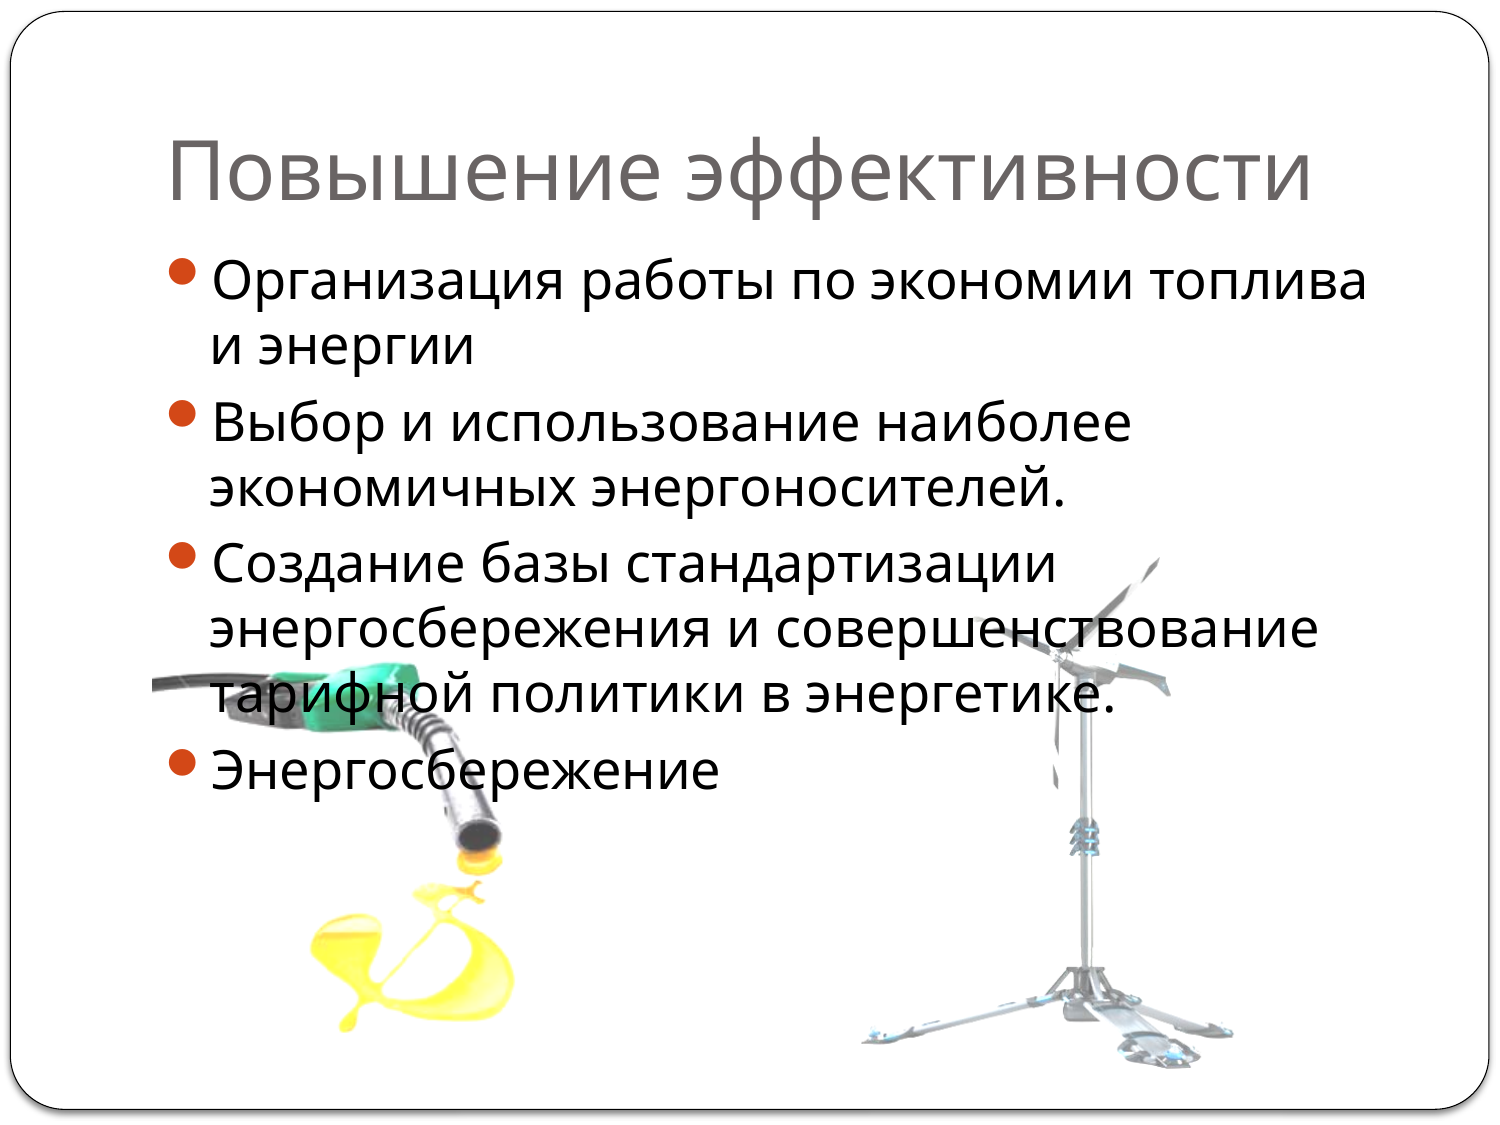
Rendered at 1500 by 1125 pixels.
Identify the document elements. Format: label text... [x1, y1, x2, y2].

title Повышение эффективности [149, 44, 1426, 233]
list Организация работы по экономии топлива и энергии Выбор и использование наиболее экономичных энергоносителей. Создание базы стандартизации энергосбережения и совершенствование тарифной политики в энергетике. Энергосбережение [149, 237, 1426, 988]
picture [843, 550, 1297, 1075]
picture [152, 632, 559, 1059]
